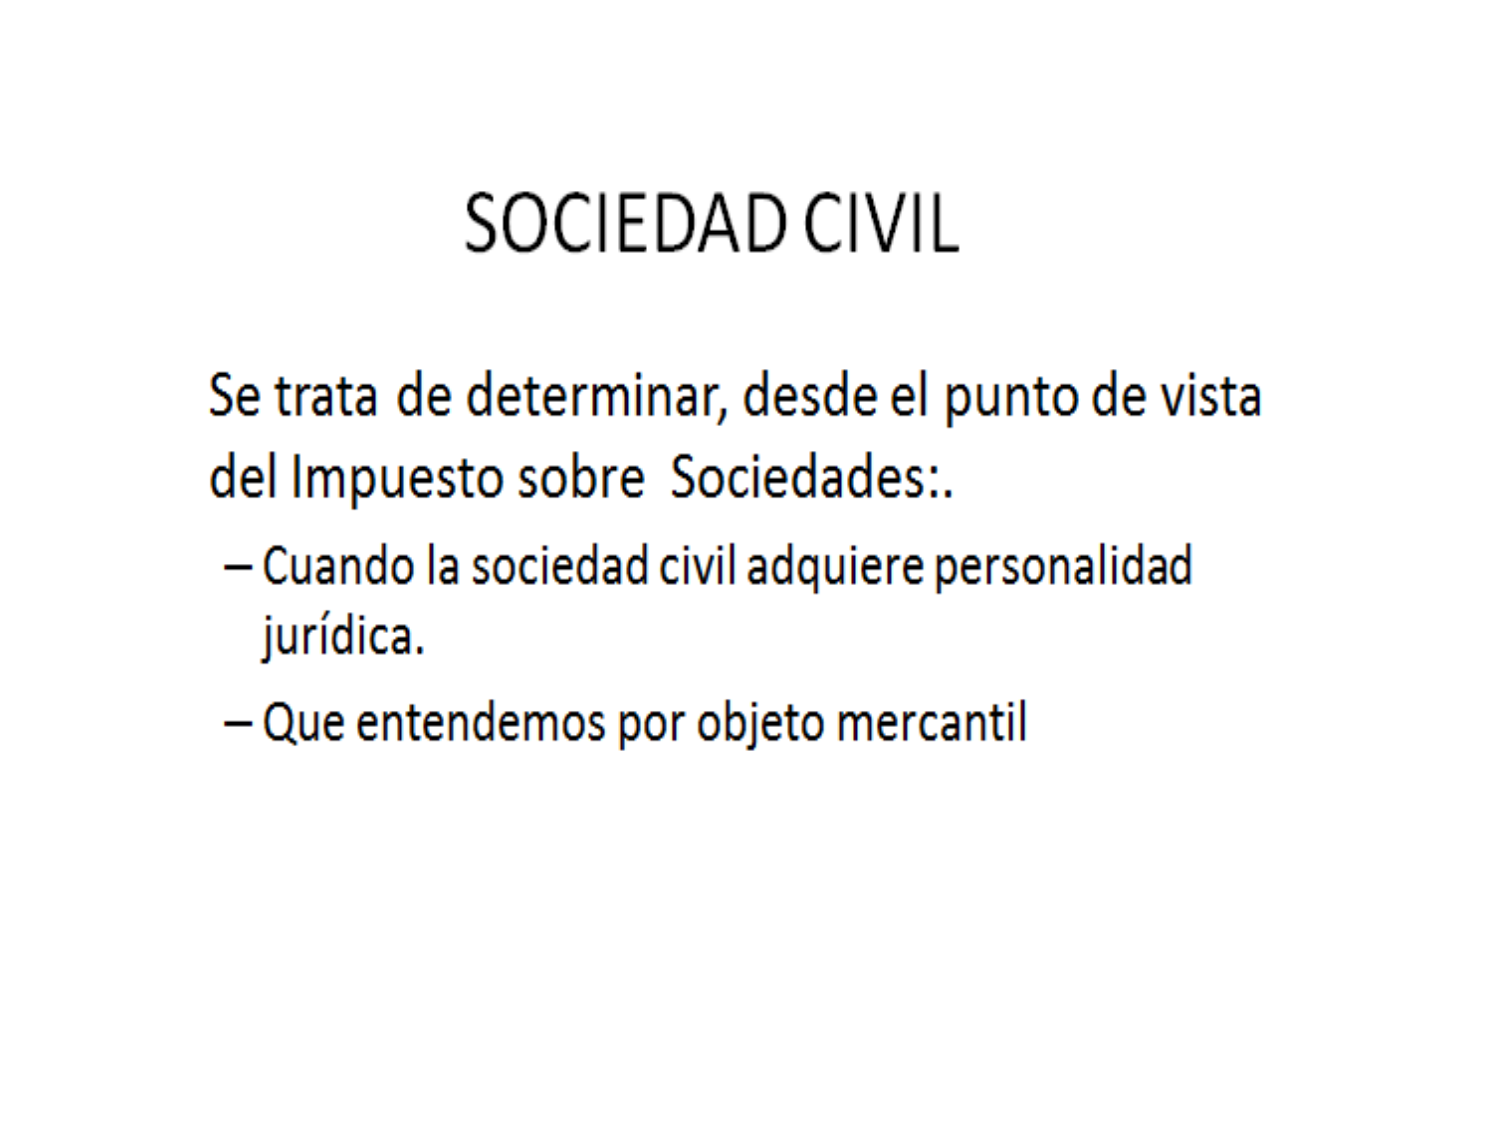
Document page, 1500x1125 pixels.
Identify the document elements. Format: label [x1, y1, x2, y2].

list [182, 113, 1296, 1059]
